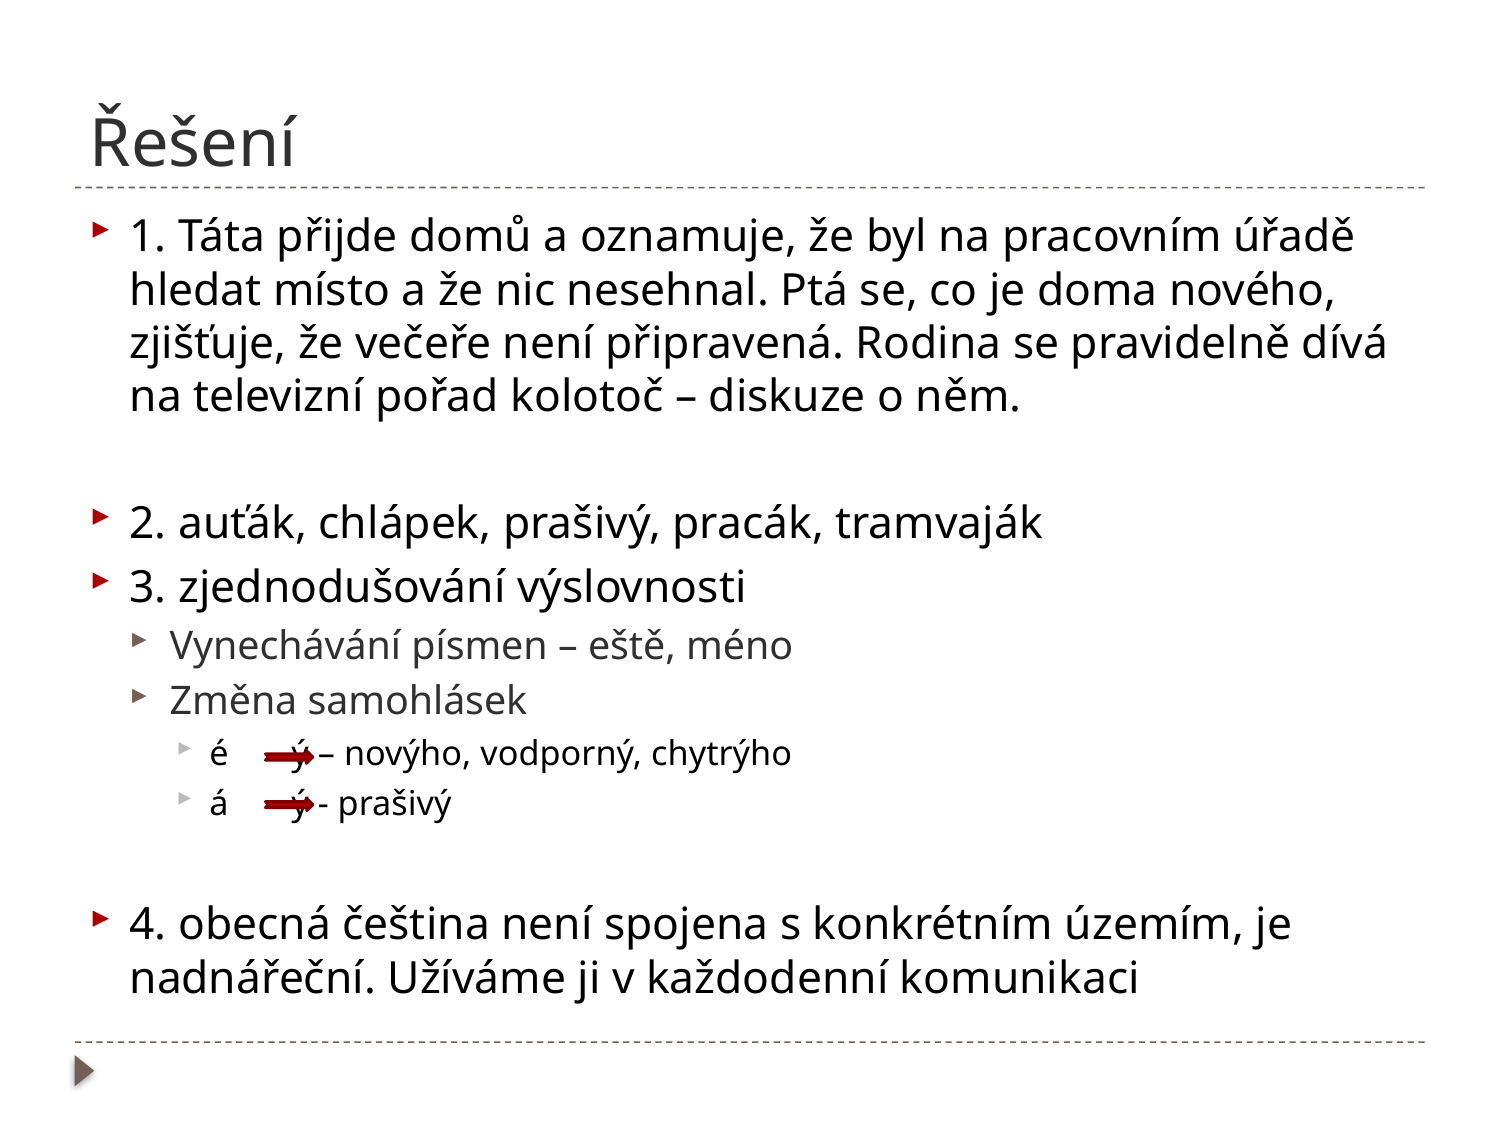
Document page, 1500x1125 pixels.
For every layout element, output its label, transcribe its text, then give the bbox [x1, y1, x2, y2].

title Řešení [75, 24, 1425, 188]
text_box [264, 797, 314, 812]
list 1. Táta přijde domů a oznamuje, že byl na pracovním úřadě hledat místo a že nic nesehnal. Ptá se, co je doma nového, zjišťuje, že večeře není připravená. Rodina se pravidelně dívá na televizní pořad kolotoč – diskuze o něm. 2. auťák, chlápek, prašivý, pracák, tramvaják 3. zjednodušování výslovnosti Vynechávání písmen – eště, méno Změna samohlásek é ý – novýho, vodporný, chytrýho á ý - prašivý 4. obecná čeština není spojena s konkrétním územím, je nadnářeční. Užíváme ji v každodenní komunikaci [75, 200, 1425, 1010]
text_box [264, 749, 314, 765]
